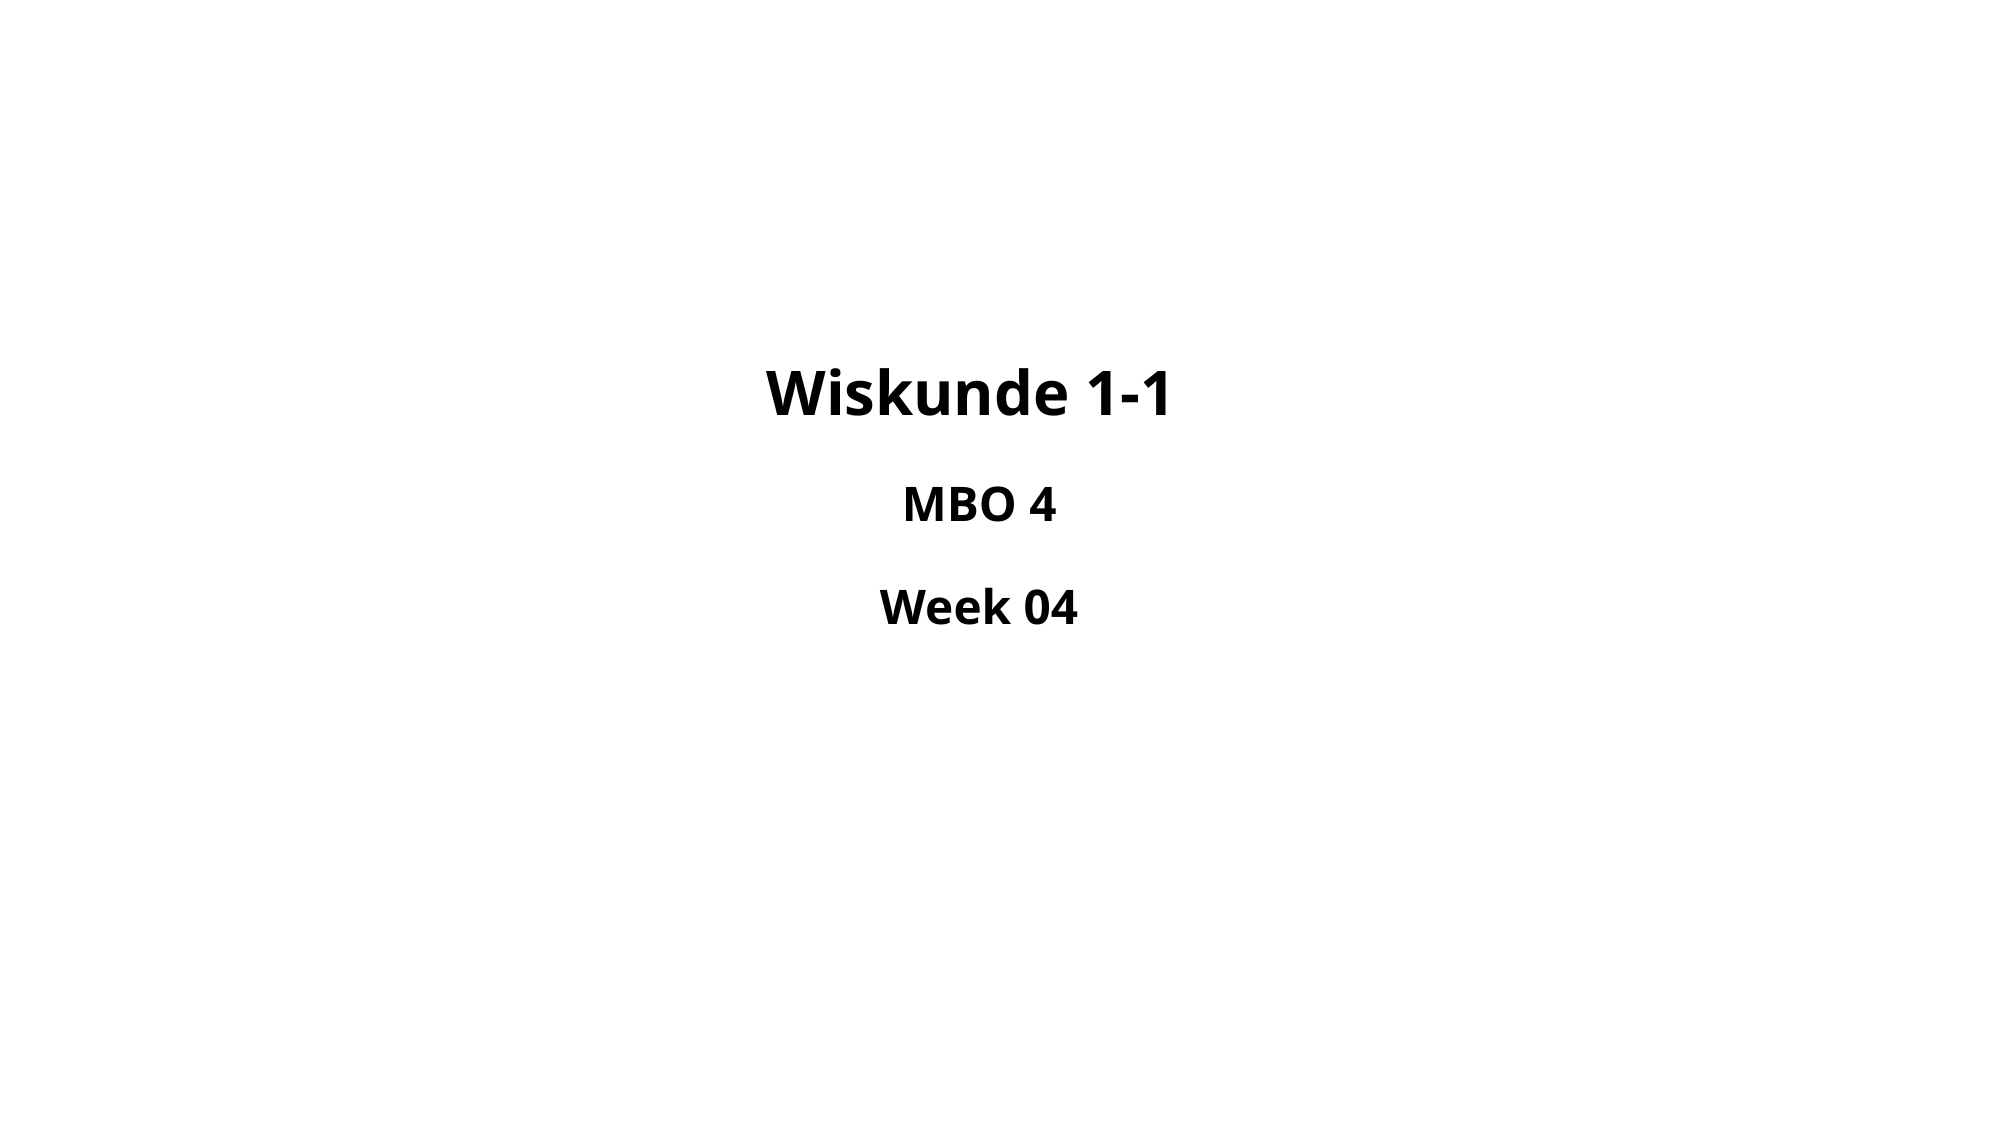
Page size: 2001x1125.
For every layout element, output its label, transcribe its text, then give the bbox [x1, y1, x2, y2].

title Wiskunde 1-1 MBO 4 Week 04 [717, 302, 1242, 842]
